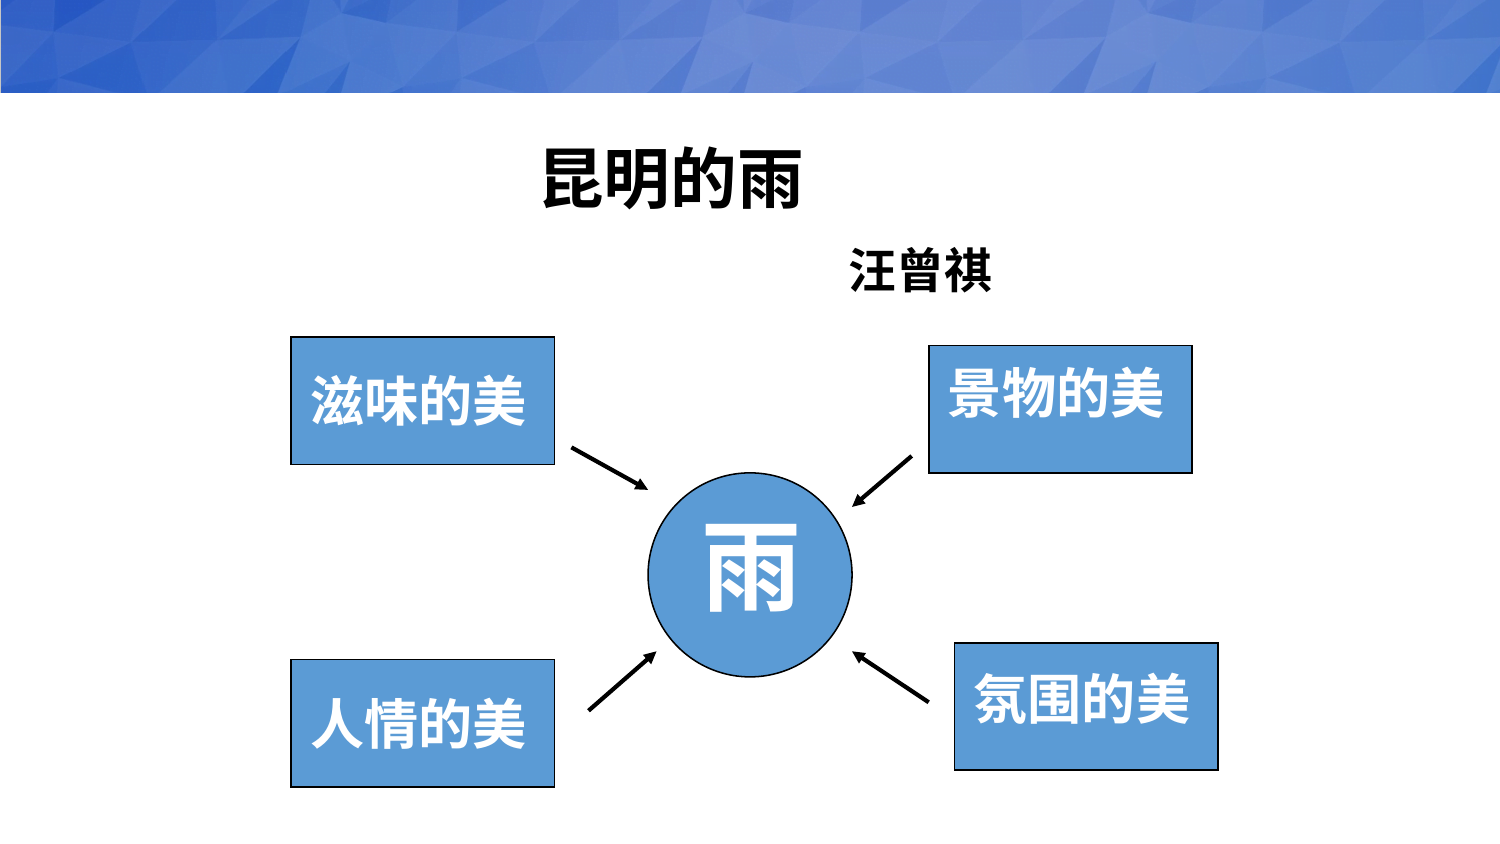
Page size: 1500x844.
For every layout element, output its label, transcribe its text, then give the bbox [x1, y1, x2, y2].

text_box [954, 642, 1218, 771]
text_box 氛围的美 [962, 659, 1210, 736]
text_box [852, 651, 929, 703]
text_box 汪曾祺 [815, 235, 1006, 304]
text_box [571, 447, 649, 490]
text_box [648, 472, 853, 677]
text_box 滋味的美 [299, 362, 549, 439]
text_box [852, 455, 912, 507]
text_box 雨 [690, 498, 745, 629]
text_box 景物的美 [937, 353, 1187, 430]
text_box 昆明的雨 [457, 131, 1048, 223]
text_box [928, 345, 1193, 473]
text_box [588, 651, 657, 711]
text_box [290, 337, 555, 465]
picture [0, 0, 1500, 93]
text_box 人情的美 [299, 685, 563, 761]
text_box [290, 659, 555, 788]
